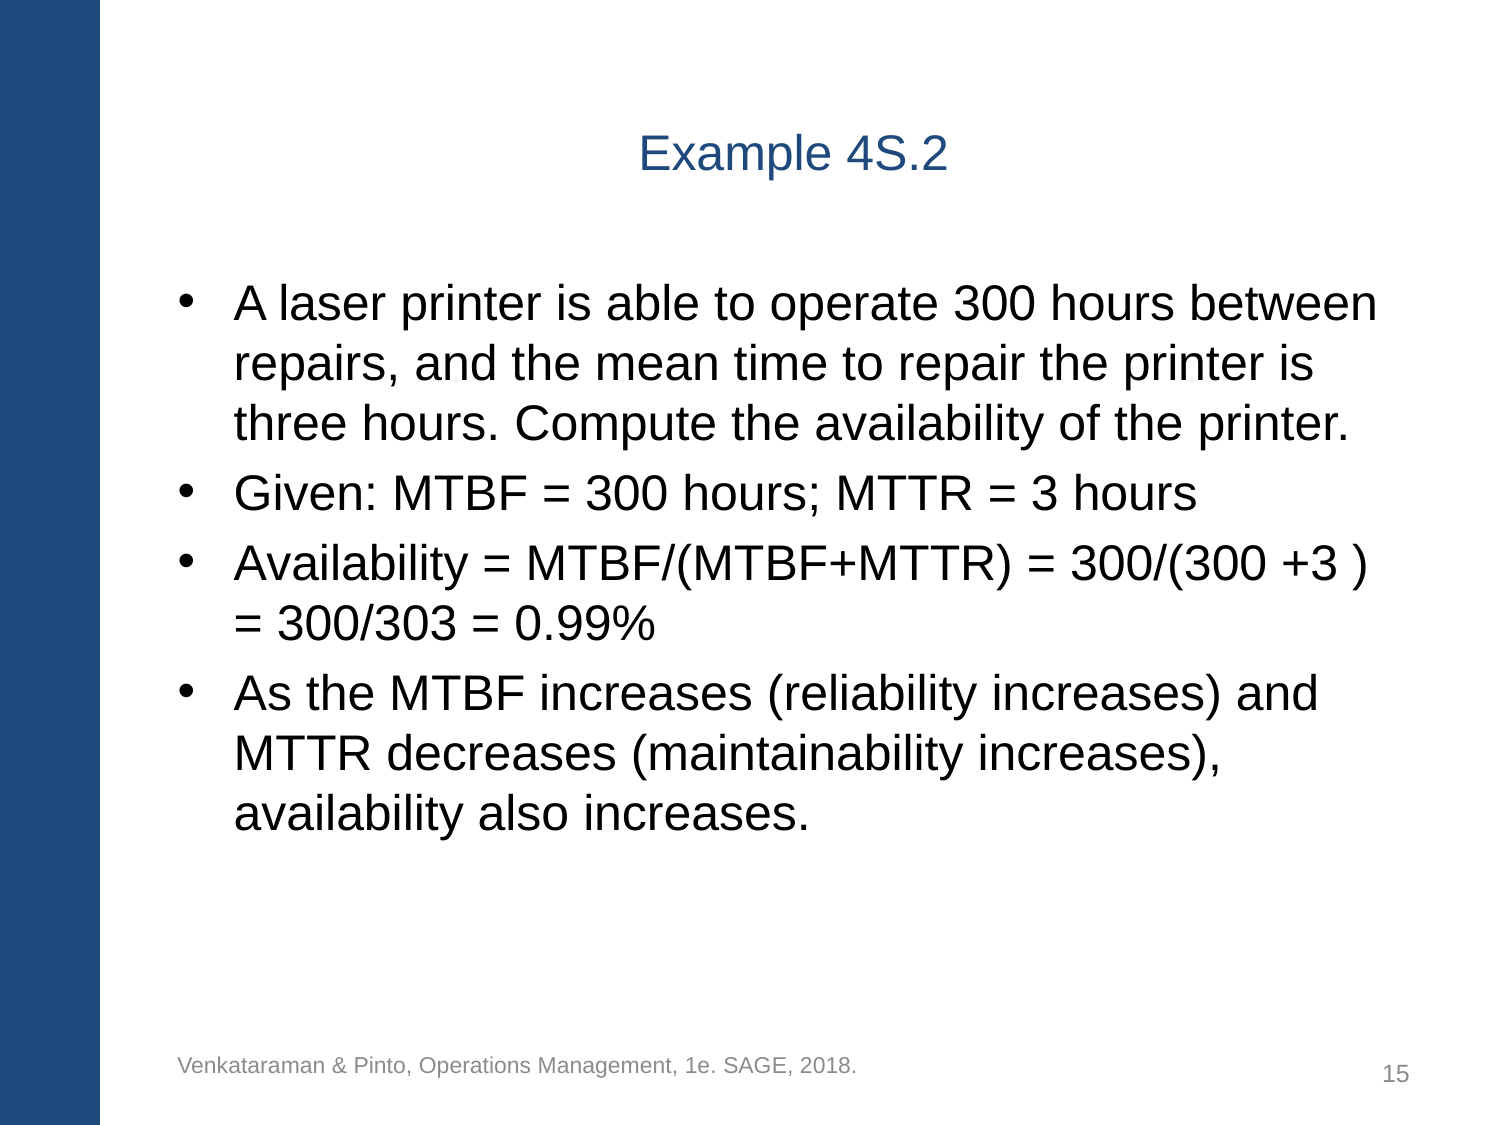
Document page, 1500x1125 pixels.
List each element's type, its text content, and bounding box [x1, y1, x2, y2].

footer Venkataraman & Pinto, Operations Management, 1e. SAGE, 2018. [162, 1042, 1313, 1103]
list A laser printer is able to operate 300 hours between repairs, and the mean time to repair the printer is three hours. Compute the availability of the printer. Given: MTBF = 300 hours; MTTR = 3 hours Availability = MTBF/(MTBF+MTTR) = 300/(300 +3 ) = 300/303 = 0.99% As the MTBF increases (reliability increases) and MTTR decreases (maintainability increases), availability also increases. [162, 262, 1425, 1005]
slide_number 15 [1350, 1042, 1425, 1103]
title Example 4S.2 [162, 37, 1425, 262]
